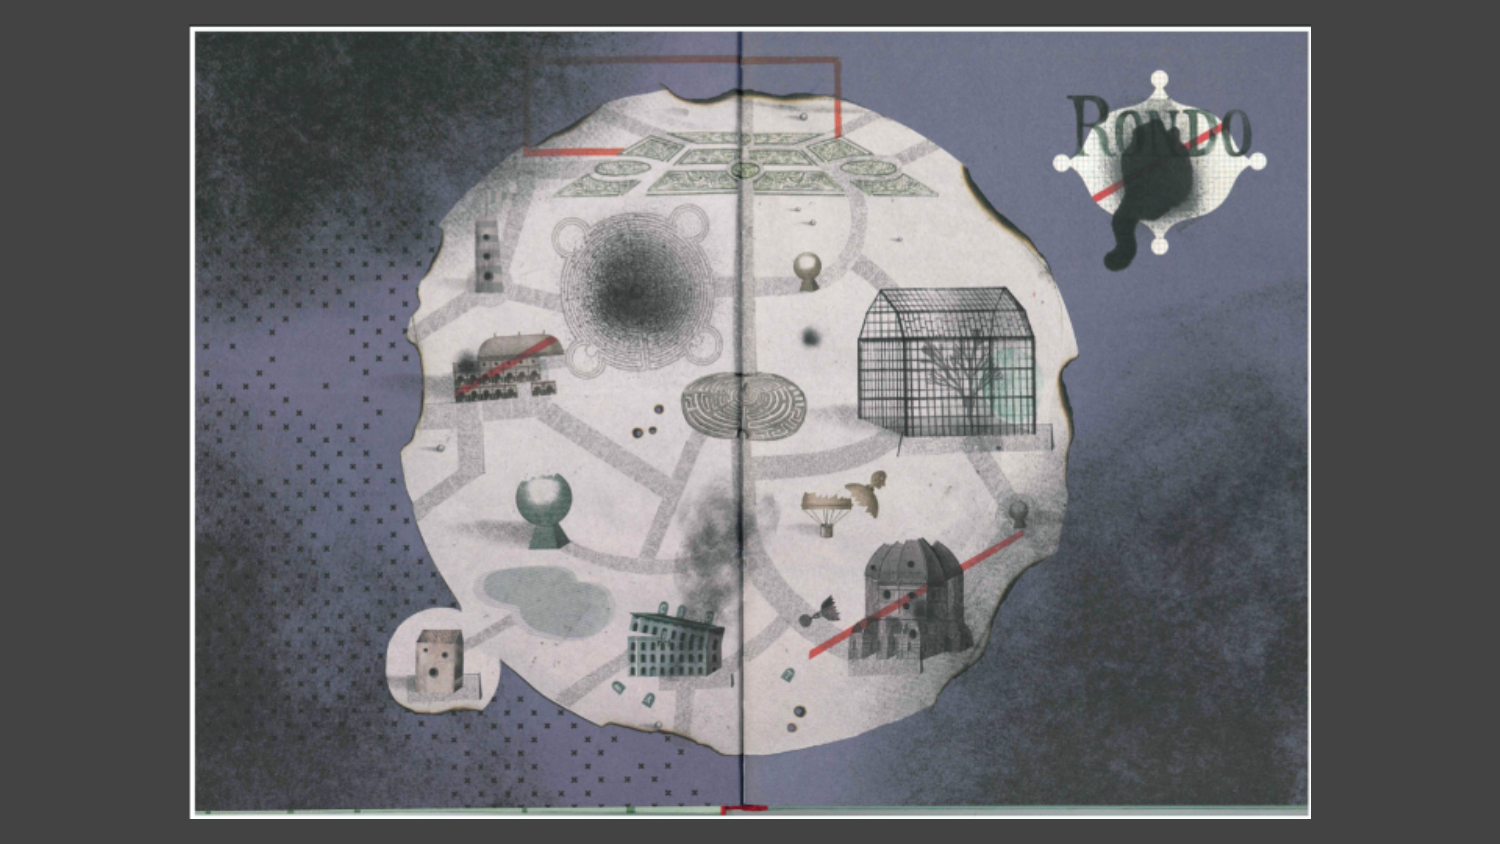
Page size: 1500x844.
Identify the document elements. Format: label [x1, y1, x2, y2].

picture [189, 24, 1311, 819]
